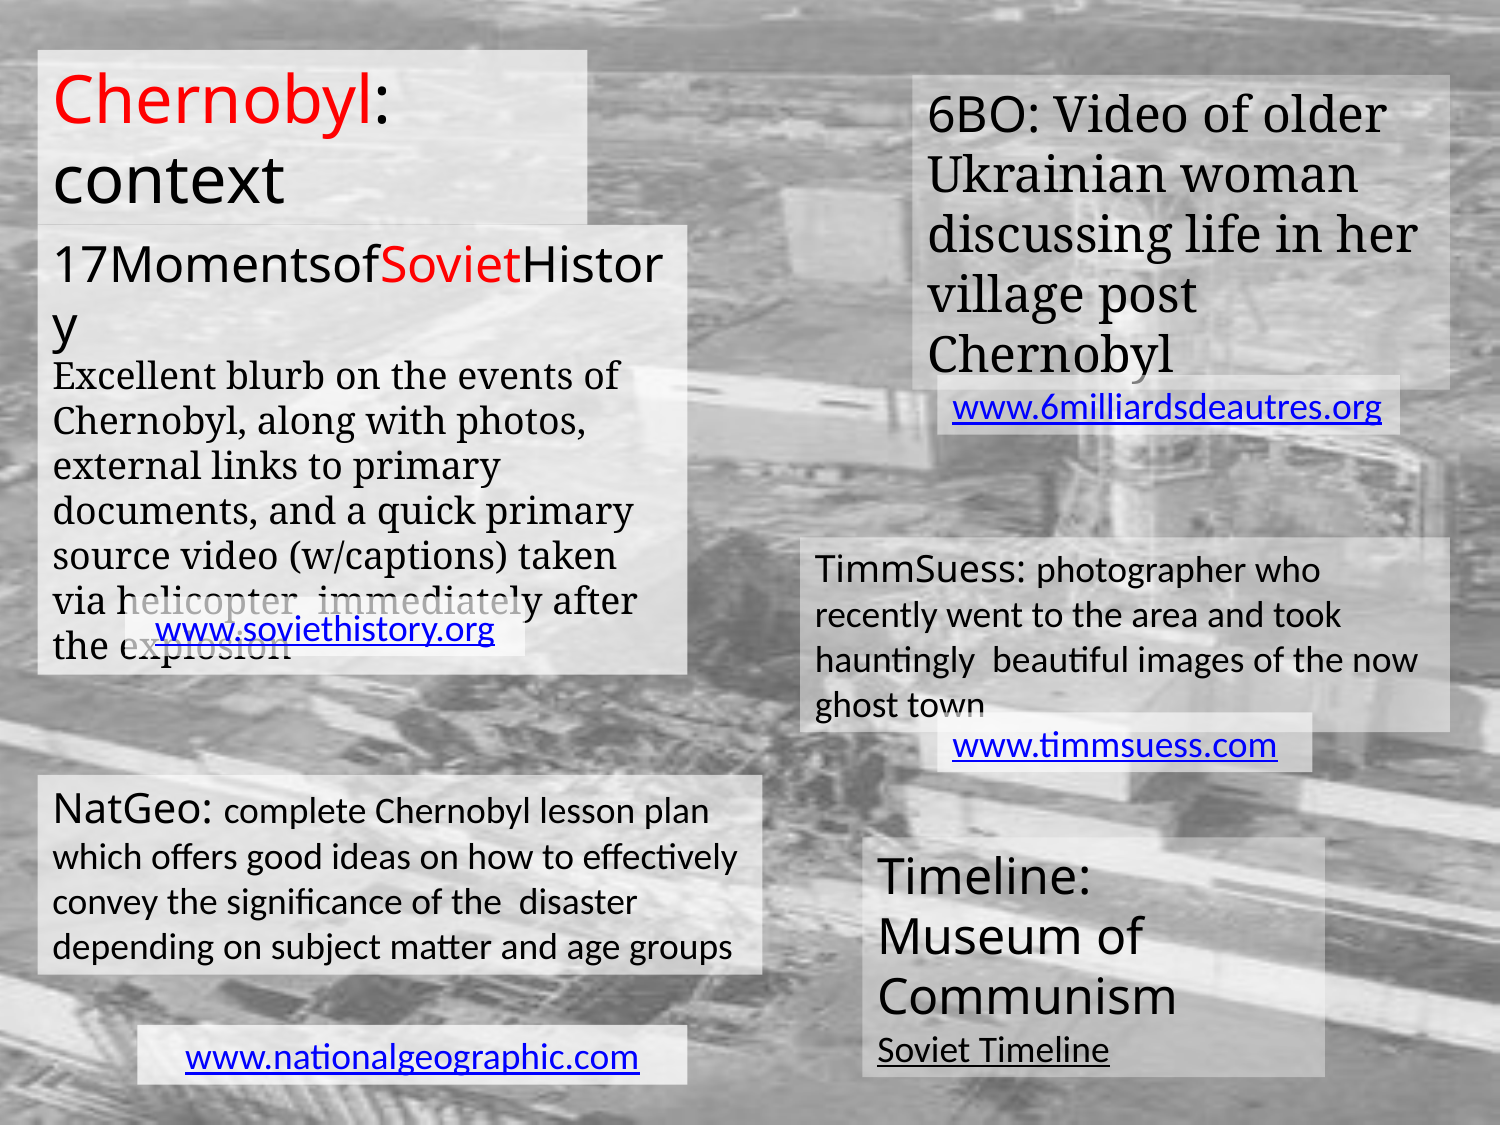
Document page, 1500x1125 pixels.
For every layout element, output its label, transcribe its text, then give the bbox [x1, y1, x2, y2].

text_box NatGeo: complete Chernobyl lesson plan which offers good ideas on how to effectively convey the significance of the disaster depending on subject matter and age groups [37, 774, 763, 975]
text_box TimmSuess: photographer who recently went to the area and took hauntingly beautiful images of the now ghost town [800, 537, 1450, 733]
text_box www.timmsuess.com [937, 712, 1313, 773]
text_box Timeline: Museum of Communism Soviet Timeline [862, 837, 1325, 1078]
text_box 6BO: Video of older Ukrainian woman discussing life in her village post Chernobyl [912, 74, 1450, 390]
text_box www.6milliardsdeautres.org [937, 374, 1400, 435]
text_box www.soviethistory.org [125, 596, 525, 657]
text_box 17MomentsofSovietHistory Excellent blurb on the events of Chernobyl, along with photos, external links to primary documents, and a quick primary source video (w/captions) taken via helicopter immediately after the explosion [37, 224, 688, 675]
text_box Chernobyl: context [37, 49, 588, 224]
text_box www.nationalgeographic.com [137, 1024, 688, 1085]
